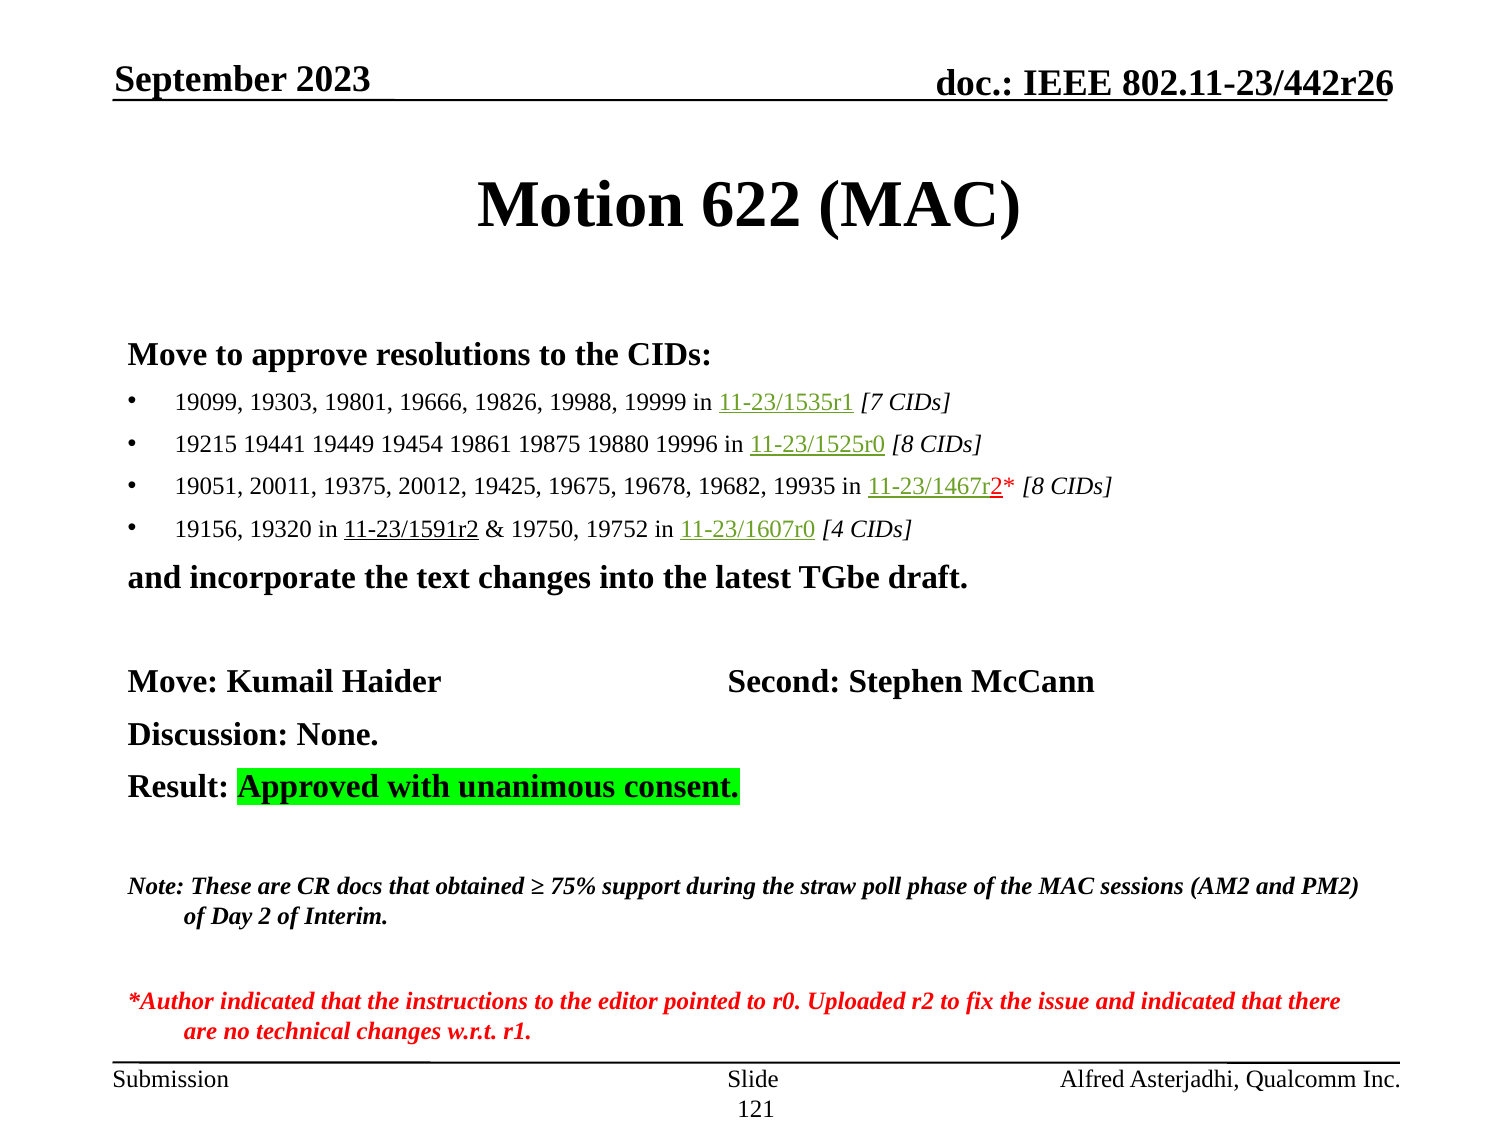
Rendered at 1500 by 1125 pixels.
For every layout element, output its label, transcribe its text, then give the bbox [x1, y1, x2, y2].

footer Alfred Asterjadhi, Qualcomm Inc. [878, 1061, 1402, 1093]
slide_number Slide 121 [712, 1061, 800, 1123]
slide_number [114, 54, 423, 100]
list Move to approve resolutions to the CIDs: 19099, 19303, 19801, 19666, 19826, 19988, 19999 in 11-23/1535r1 [7 CIDs] 19215 19441 19449 19454 19861 19875 19880 19996 in 11-23/1525r0 [8 CIDs] 19051, 20011, 19375, 20012, 19425, 19675, 19678, 19682, 19935 in 11-23/1467r2* [8 CIDs] 19156, 19320 in 11-23/1591r2 & 19750, 19752 in 11-23/1607r0 [4 CIDs] and incorporate the text changes into the latest TGbe draft. Move: Kumail Haider Second: Stephen McCann Discussion: None. Result: Approved with unanimous consent. Note: These are CR docs that obtained ≥ 75% support during the straw poll phase of the MAC sessions (AM2 and PM2) of Day 2 of Interim. *Author indicated that the instructions to the editor pointed to r0. Uploaded r2 to fix the issue and indicated that there are no technical changes w.r.t. r1. [112, 324, 1388, 1063]
title Motion 622 (MAC) [112, 112, 1388, 288]
